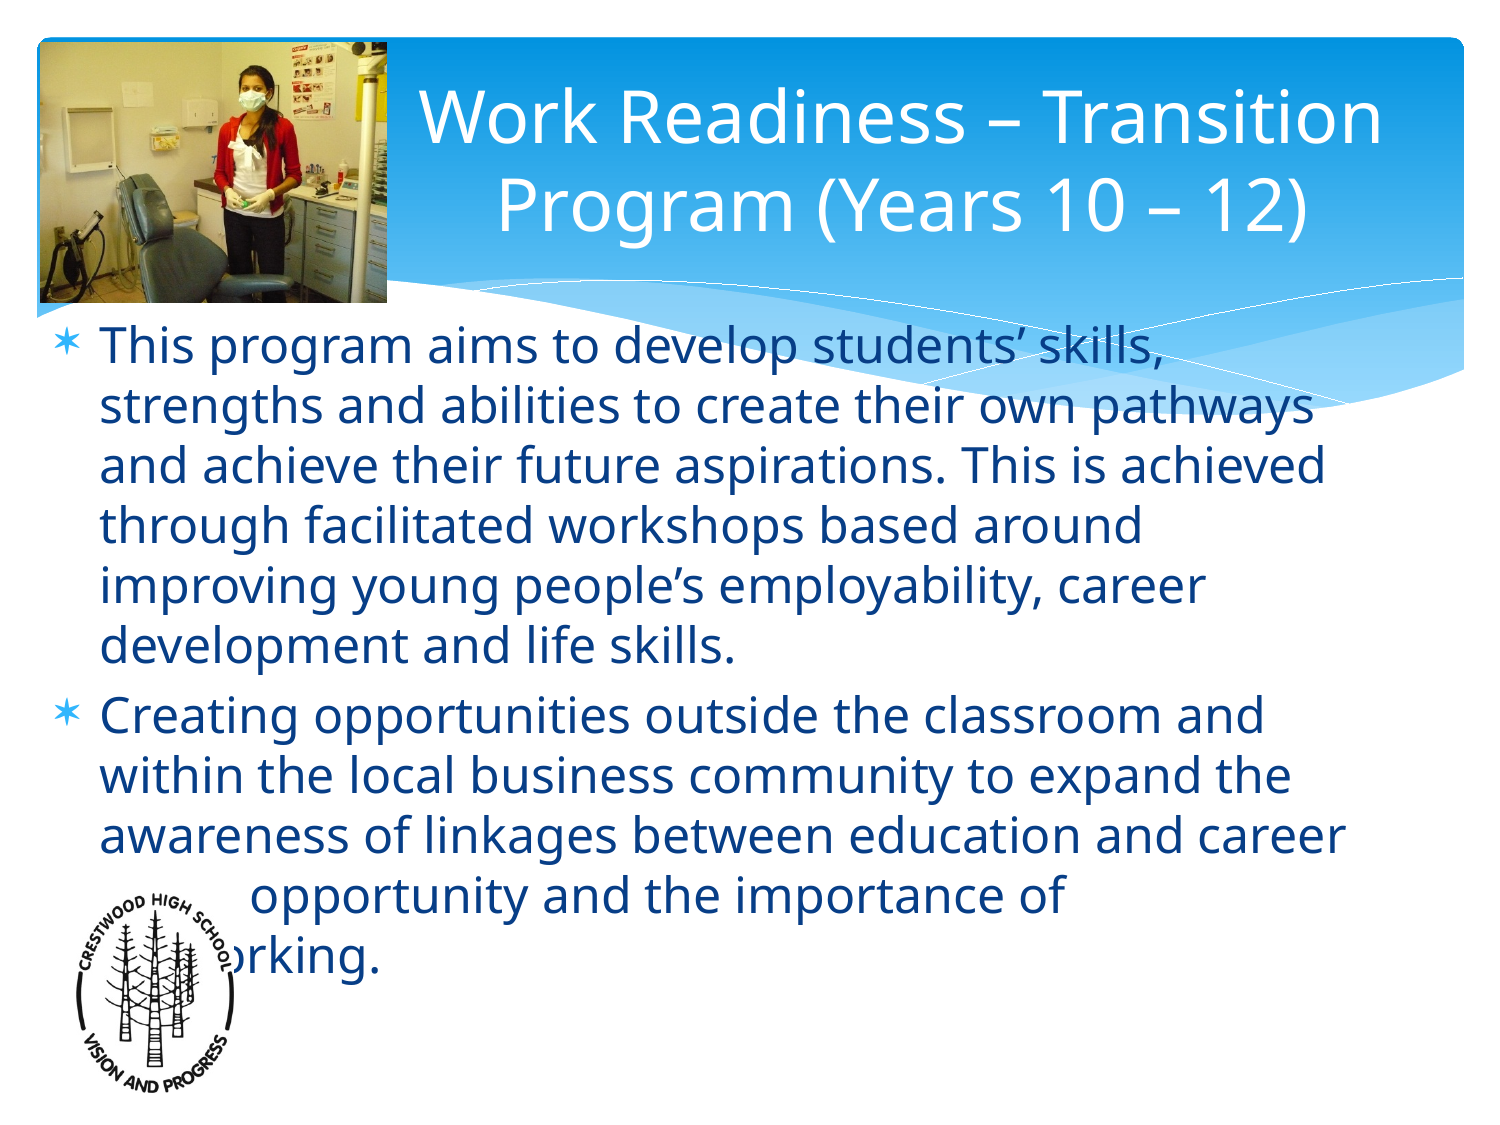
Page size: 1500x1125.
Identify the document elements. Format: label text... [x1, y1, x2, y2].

list This program aims to develop students’ skills, strengths and abilities to create their own pathways and achieve their future aspirations. This is achieved through facilitated workshops based around improving young people’s employability, career development and life skills. Creating opportunities outside the classroom and within the local business community to expand the awareness of linkages between education and career opportunity and the importance of networking. [40, 305, 1368, 997]
picture [39, 43, 387, 303]
picture [76, 893, 234, 1093]
title Work Readiness – Transition Program (Years 10 – 12) [393, 55, 1425, 261]
